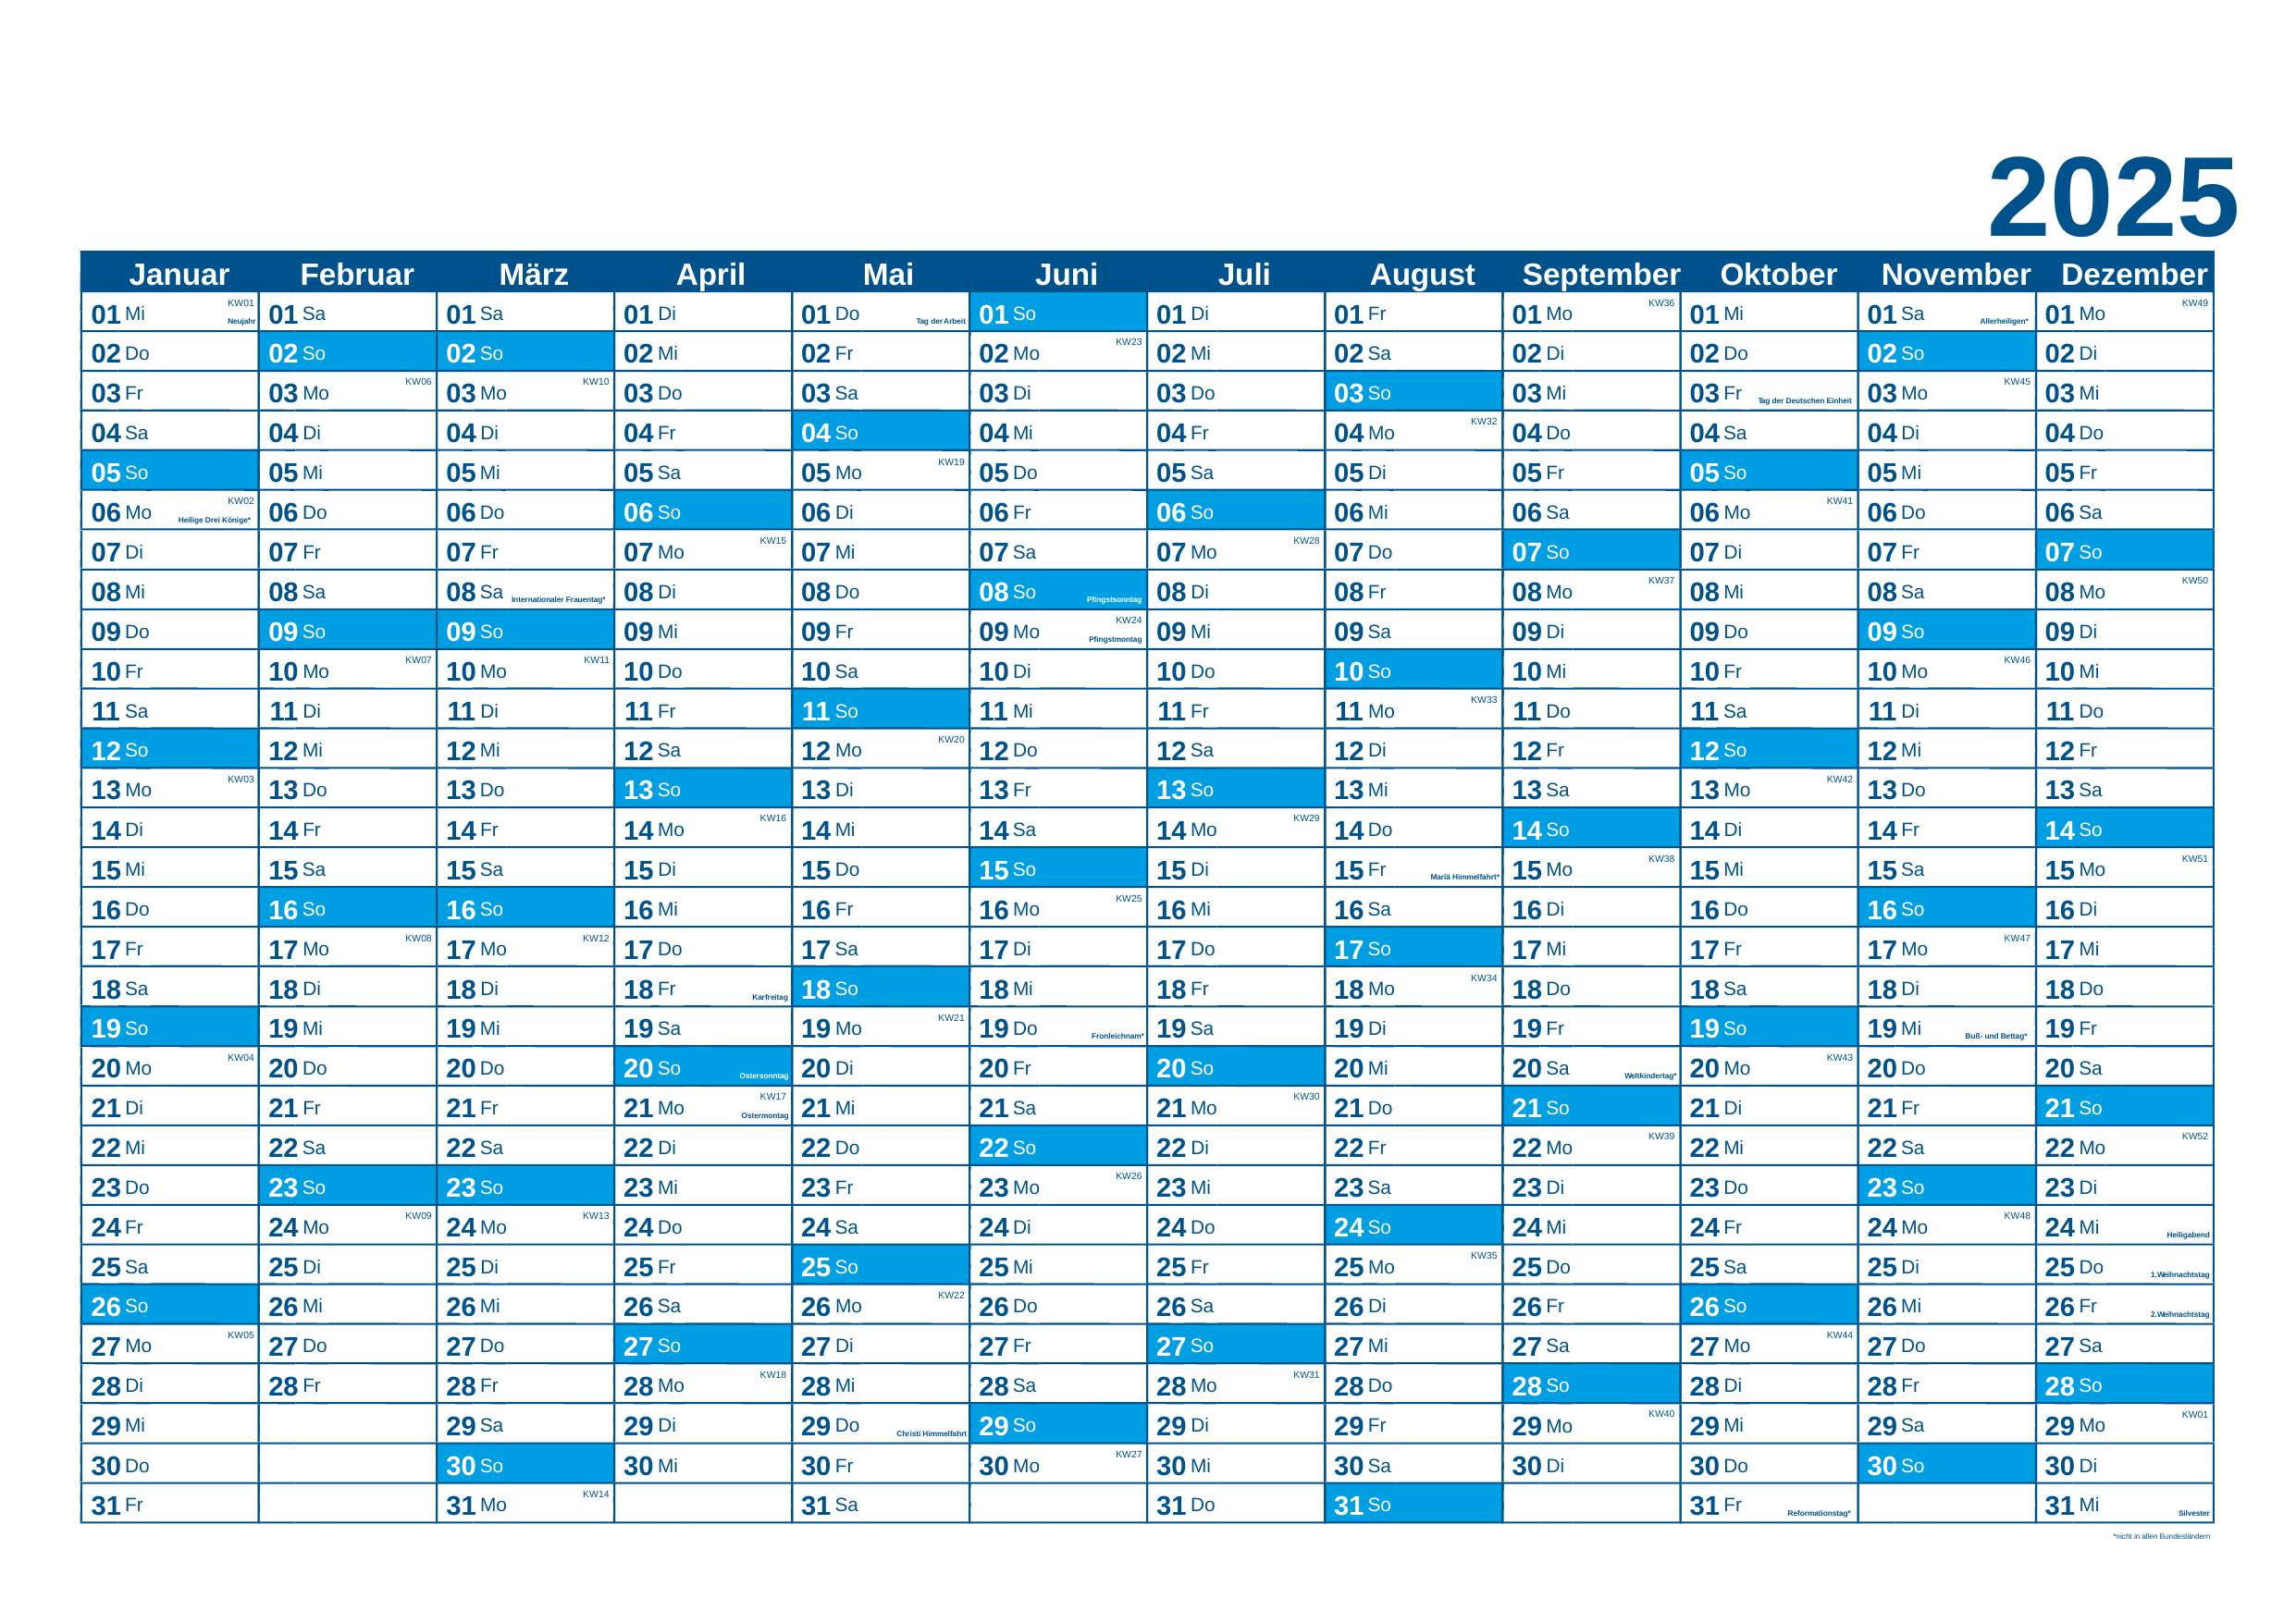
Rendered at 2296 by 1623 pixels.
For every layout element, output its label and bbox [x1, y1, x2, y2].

text_box [6, 0, 2289, 1623]
